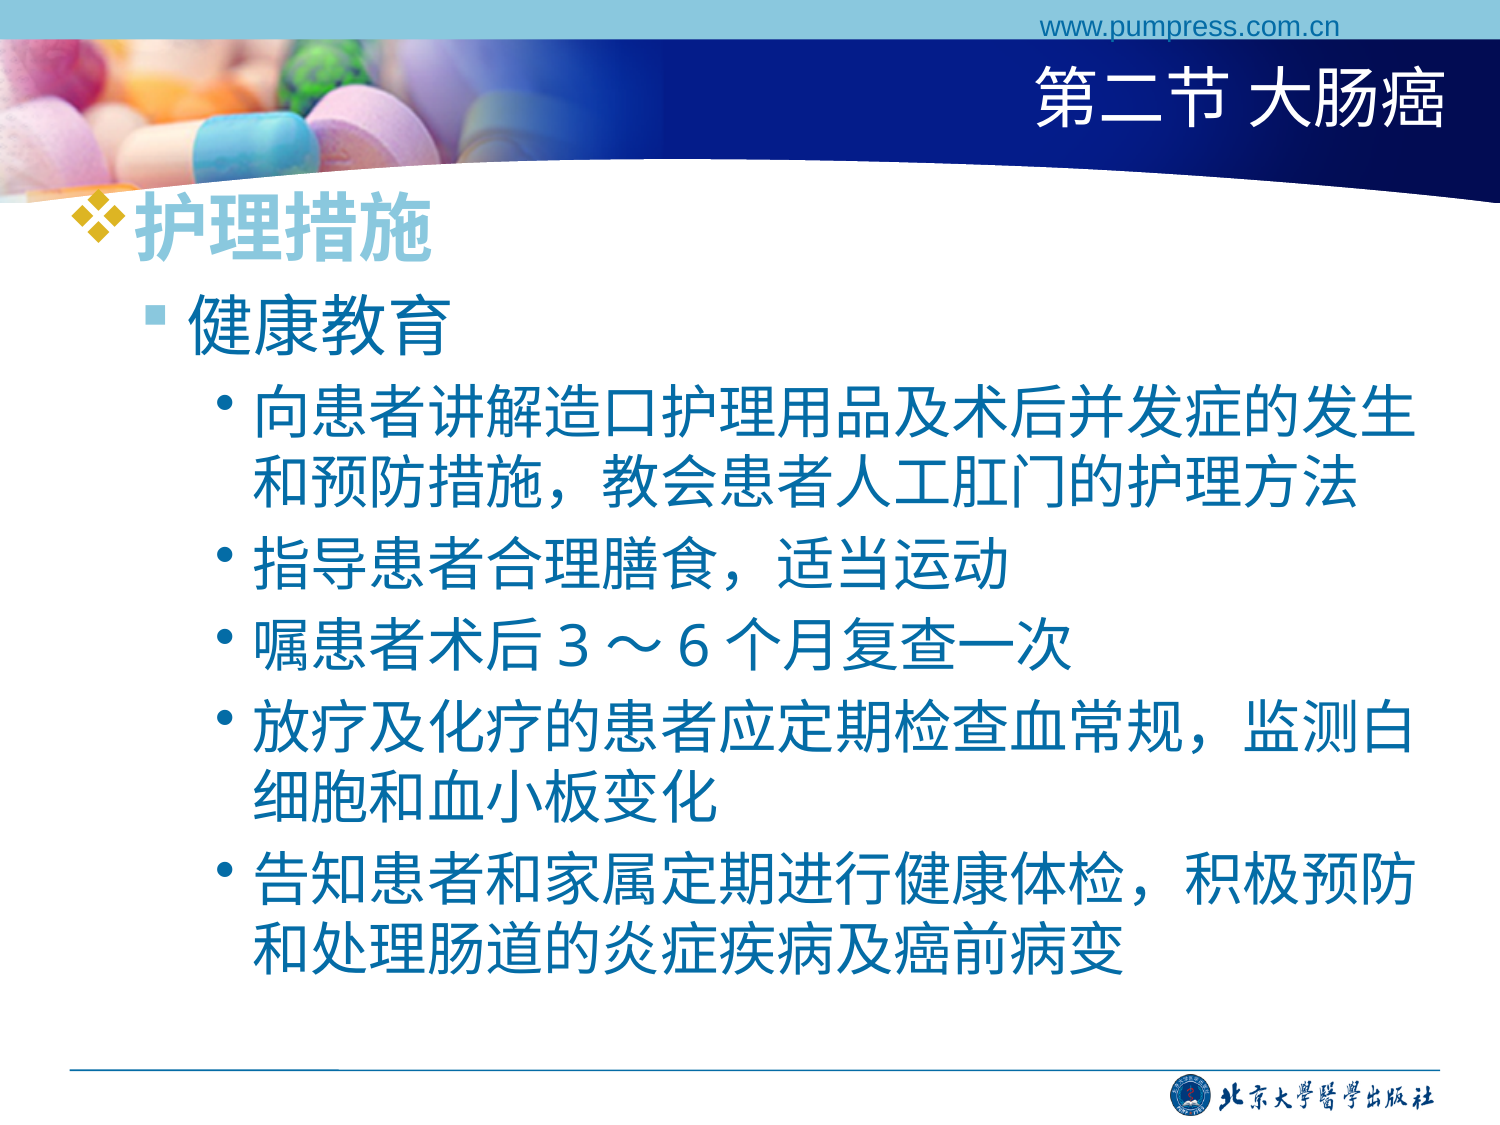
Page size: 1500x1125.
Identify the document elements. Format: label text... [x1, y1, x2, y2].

slide_number www.pumpress.com.cn [1025, 0, 1463, 38]
picture [1170, 1074, 1436, 1118]
picture [0, 40, 1500, 203]
list 护理措施 健康教育 向患者讲解造口护理用品及术后并发症的发生和预防措施，教会患者人工肛门的护理方法 指导患者合理膳食，适当运动 嘱患者术后3～6个月复查一次 放疗及化疗的患者应定期检查血常规，监测白细胞和血小板变化 告知患者和家属定期进行健康体检，积极预防和处理肠道的炎症疾病及癌前病变 [49, 172, 1463, 973]
title 第二节 大肠癌 [137, 49, 1463, 143]
